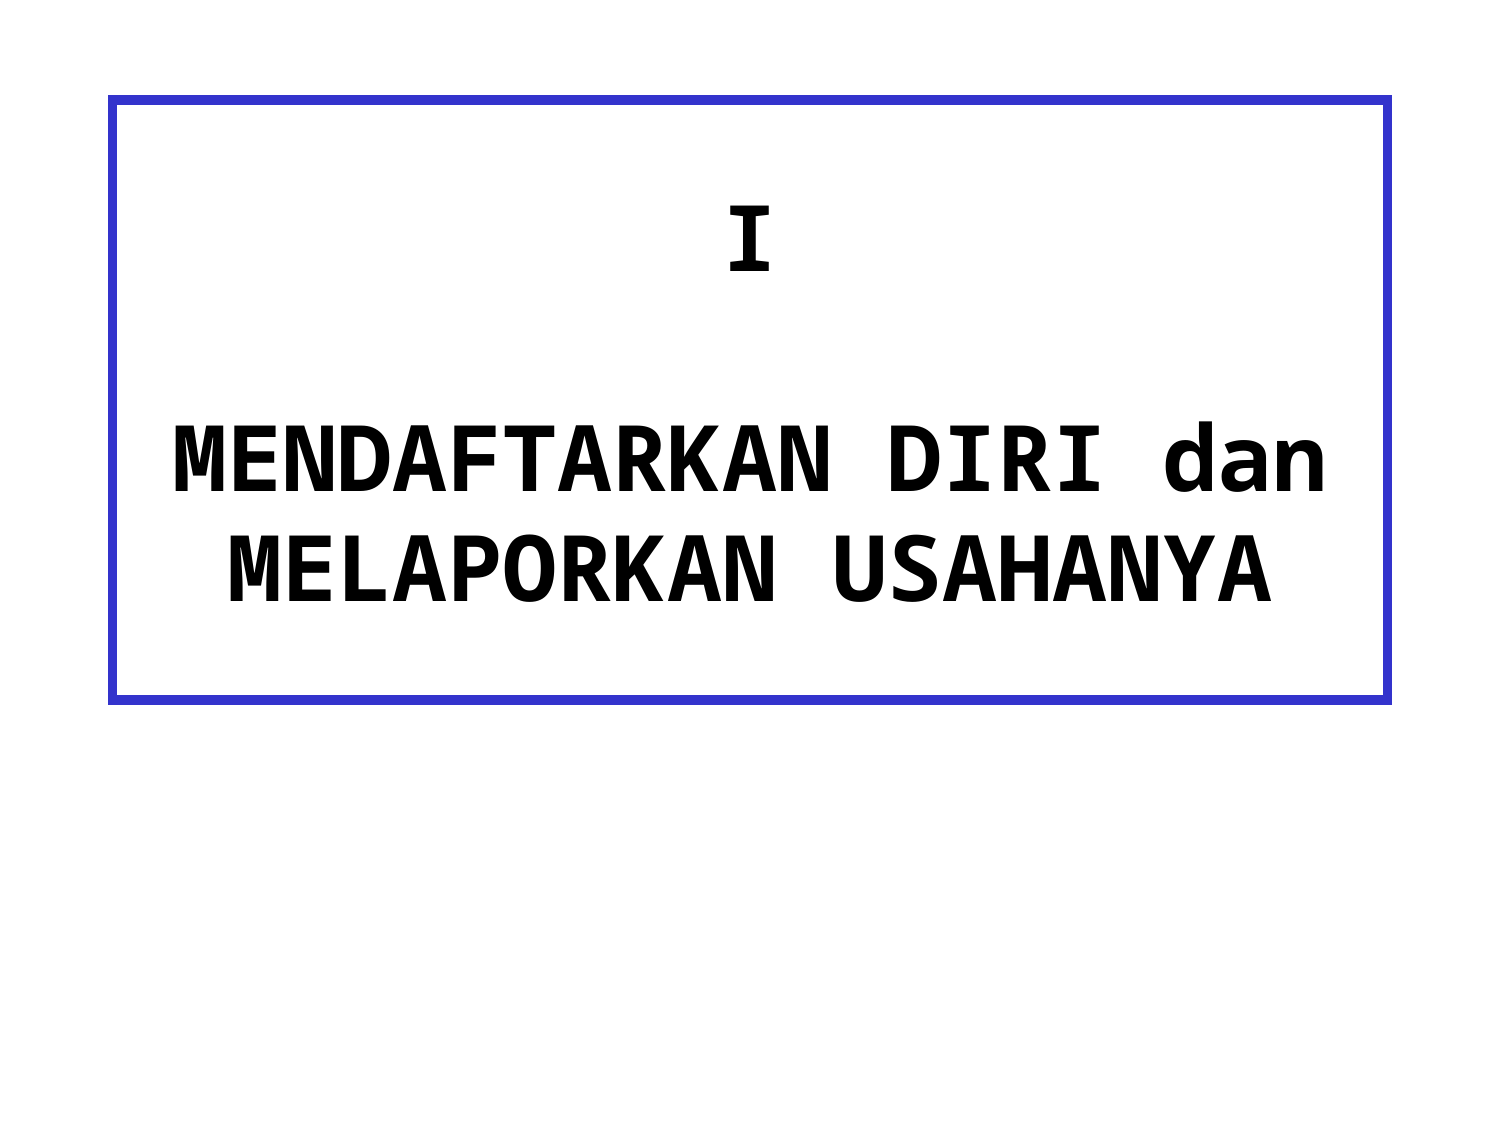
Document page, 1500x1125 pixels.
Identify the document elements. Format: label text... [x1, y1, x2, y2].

title I MENDAFTARKAN DIRI dan MELAPORKAN USAHANYA [112, 99, 1388, 701]
